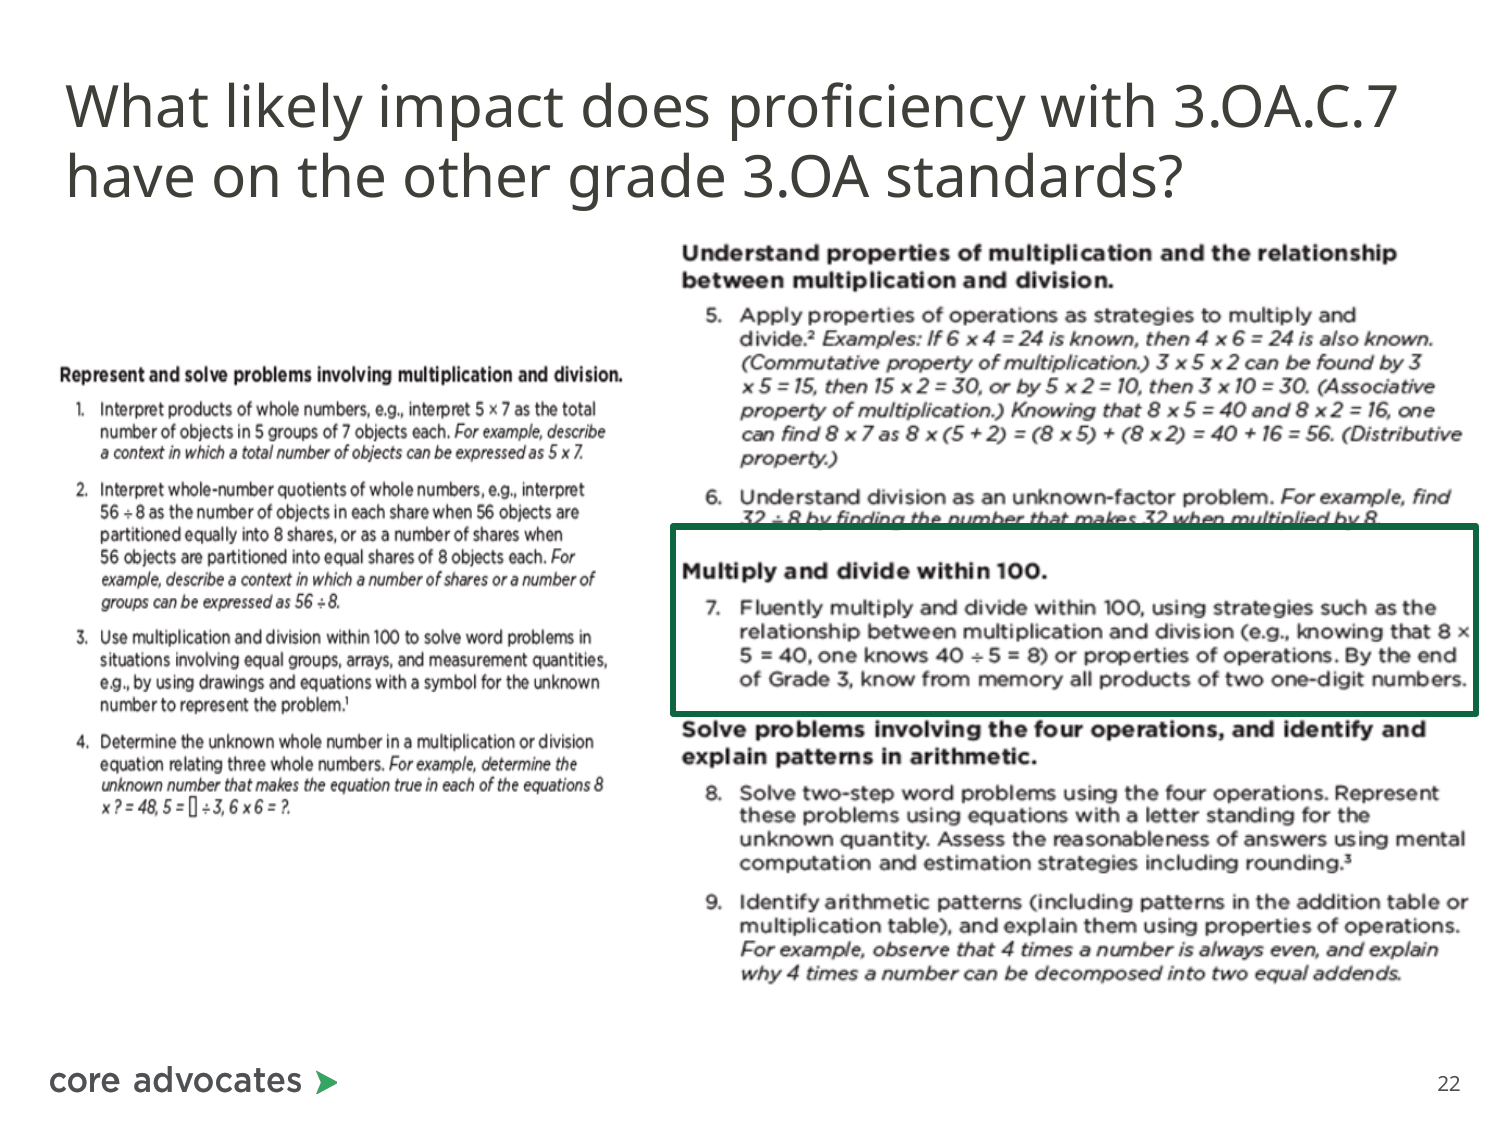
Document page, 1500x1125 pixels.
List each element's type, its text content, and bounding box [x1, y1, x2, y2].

picture [49, 232, 1491, 994]
title What likely impact does proficiency with 3.OA.C.7 have on the other grade 3.OA standards? [50, 45, 1457, 233]
picture [50, 1066, 337, 1094]
